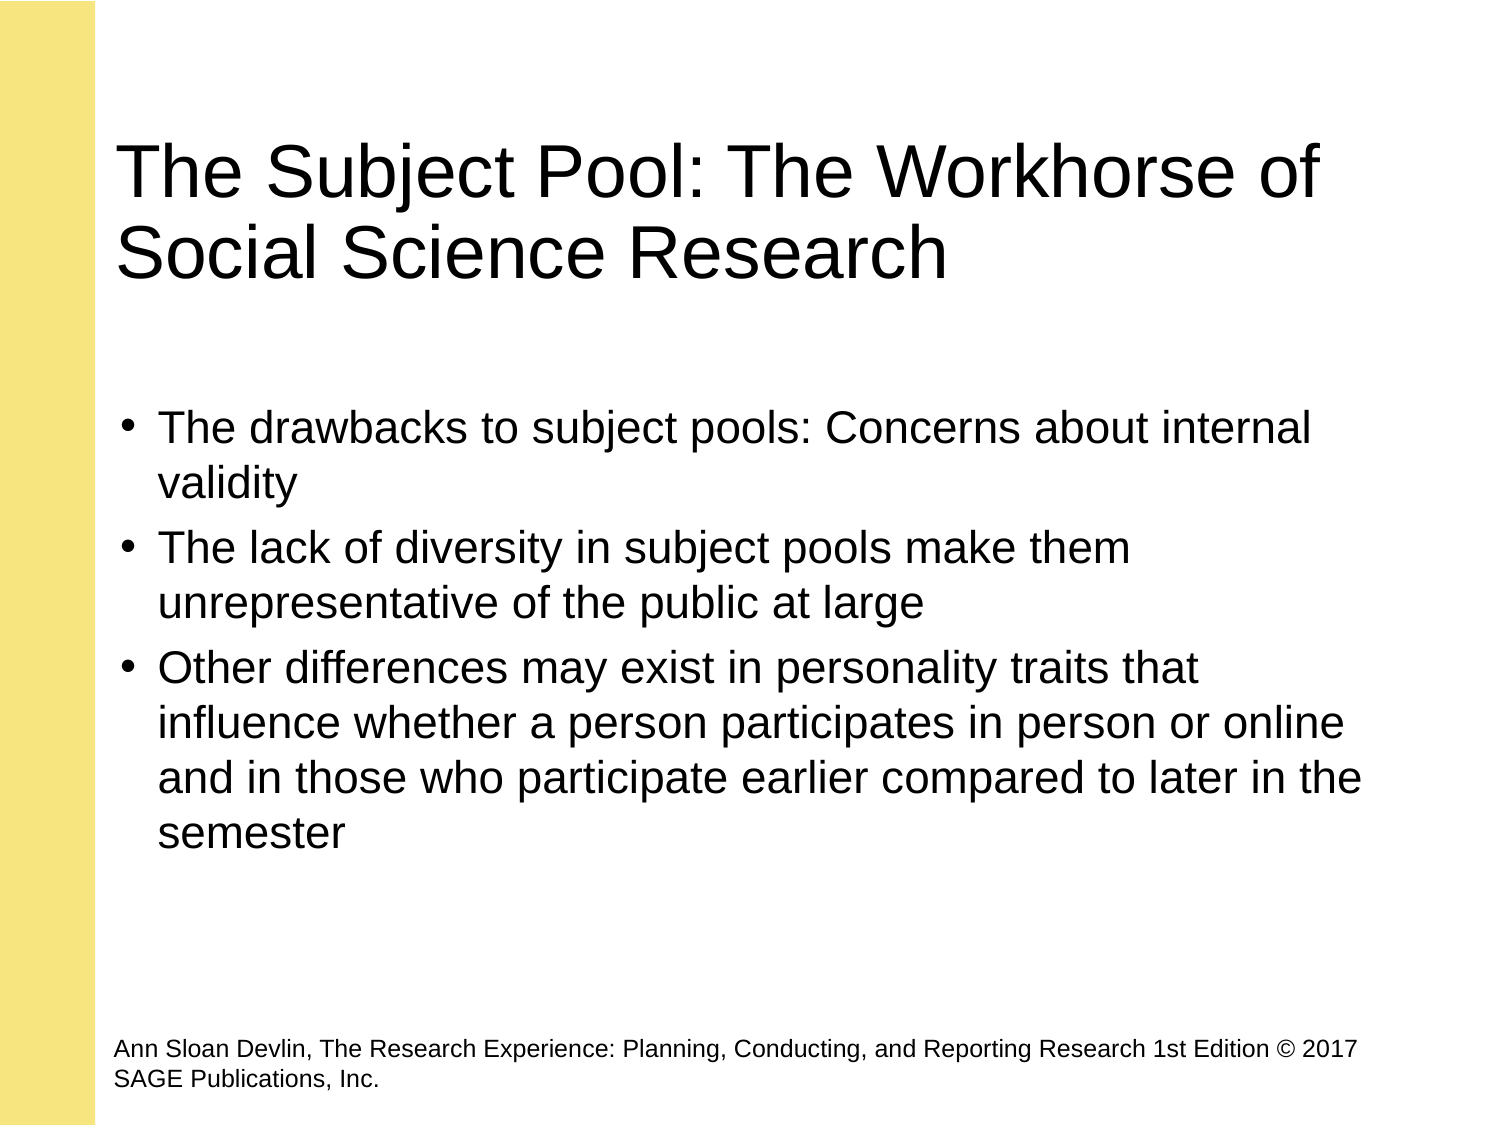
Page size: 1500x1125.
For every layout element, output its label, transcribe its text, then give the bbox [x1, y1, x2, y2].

list The drawbacks to subject pools: Concerns about internal validity The lack of diversity in subject pools make them unrepresentative of the public at large Other differences may exist in personality traits that influence whether a person participates in person or online and in those who participate earlier compared to later in the semester [97, 390, 1392, 905]
title The Subject Pool: The Workhorse of Social Science Research [100, 105, 1394, 323]
picture [0, 1, 96, 1125]
